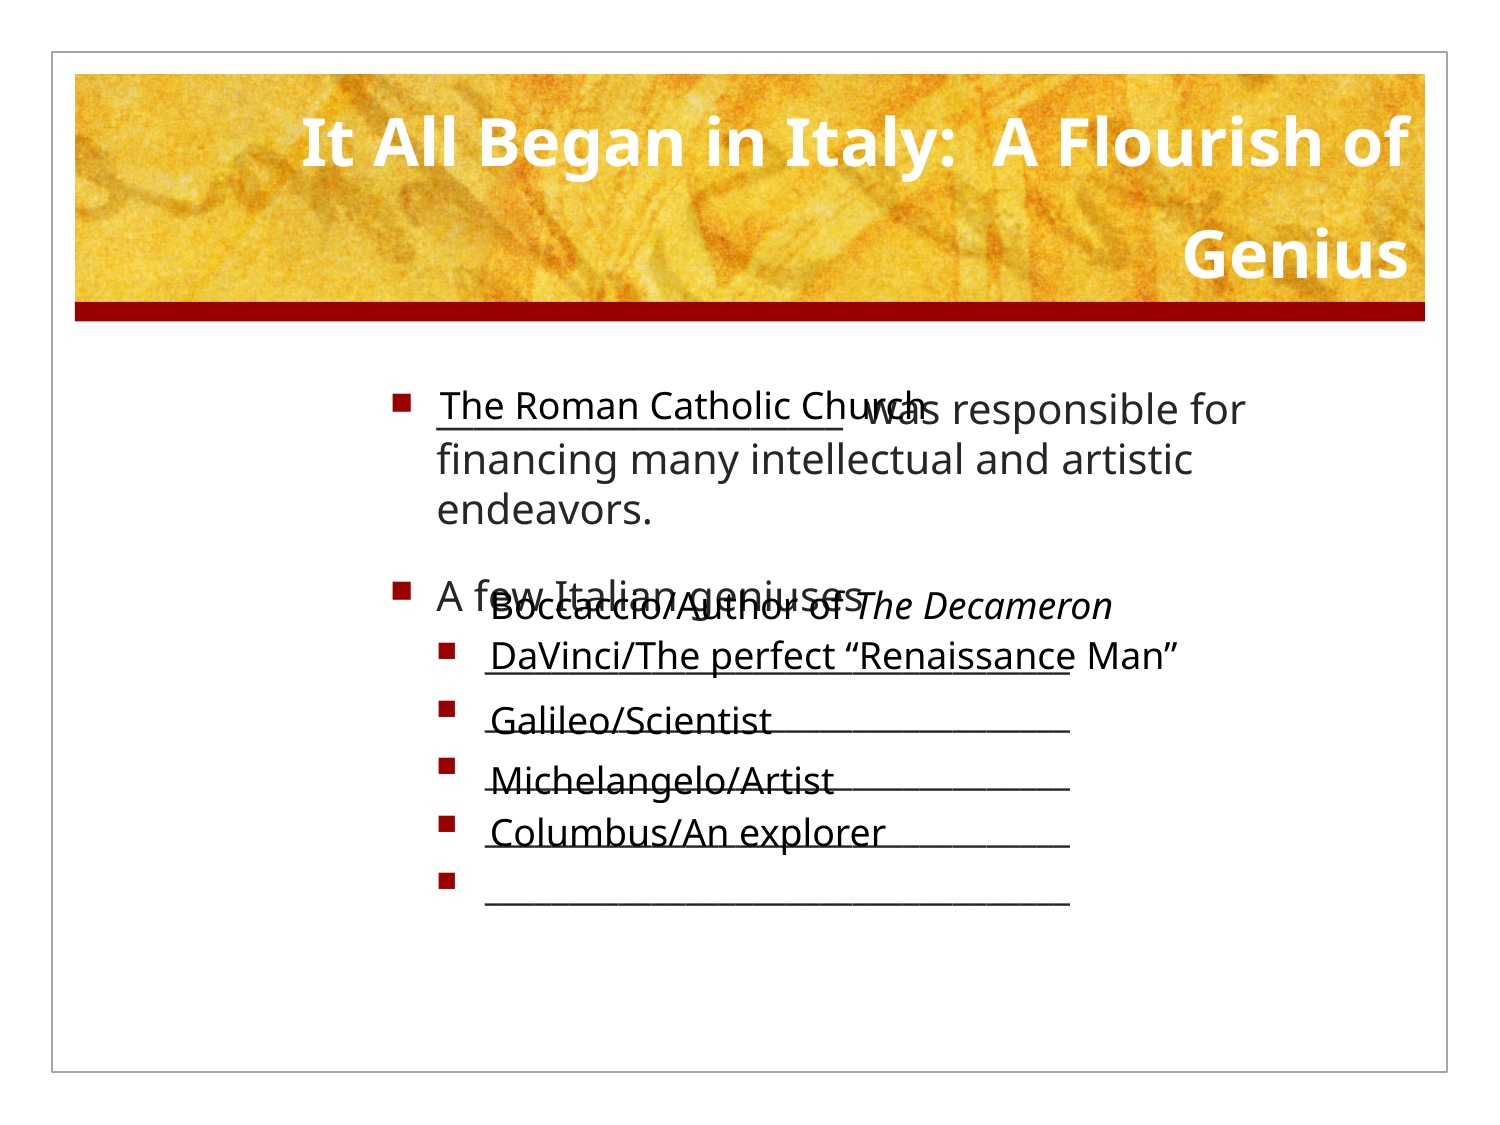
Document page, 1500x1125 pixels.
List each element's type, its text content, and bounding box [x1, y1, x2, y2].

text_box DaVinci/The perfect “Renaissance Man” [474, 624, 1350, 730]
text_box The Roman Catholic Church [424, 374, 1025, 435]
picture [75, 74, 1425, 301]
text_box Michelangelo/Artist [474, 749, 1100, 801]
list ______________________ was responsible for financing many intellectual and artistic endeavors. A few Italian geniuses ___________________________________ ___________________________________ ___________________________________ ___________________________________ ___________________________________ [375, 375, 1392, 1005]
text_box Boccaccio/Author of The Decameron [474, 574, 1350, 624]
title It All Began in Italy: A Flourish of Genius [108, 74, 1425, 292]
text_box Columbus/An explorer [474, 801, 1100, 862]
text_box Galileo/Scientist [474, 689, 1050, 749]
